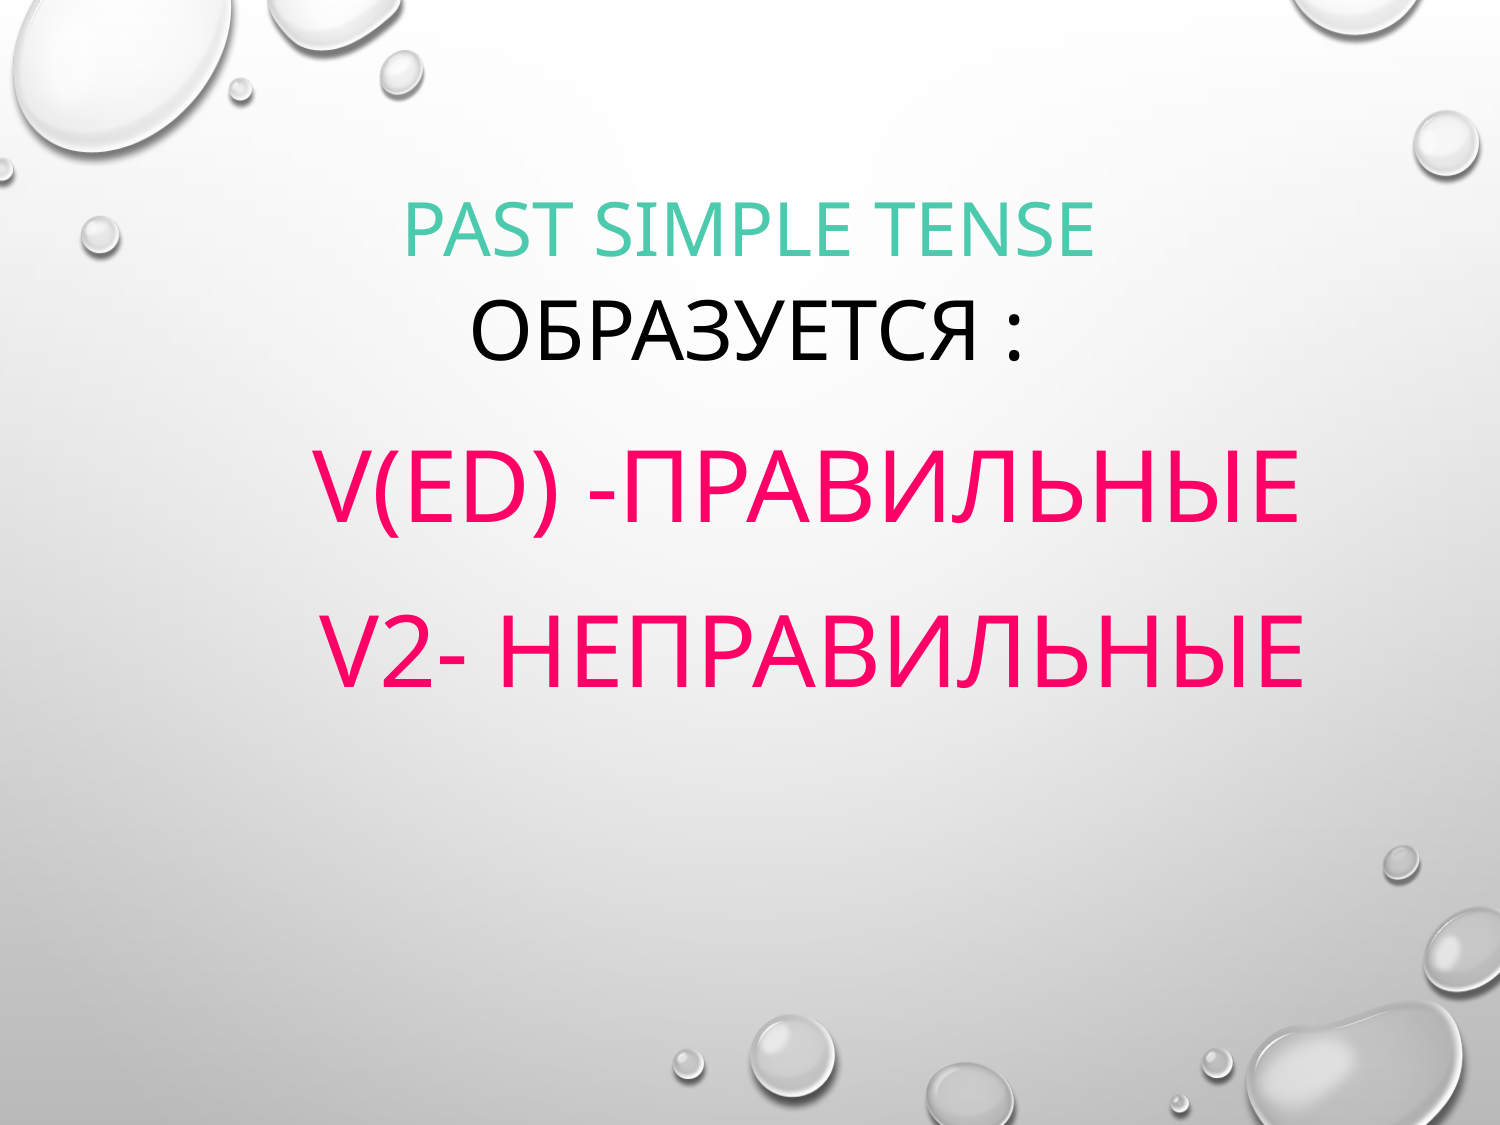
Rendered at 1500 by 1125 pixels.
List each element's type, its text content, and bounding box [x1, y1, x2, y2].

picture [0, 0, 1500, 1125]
list Образуется : V(ed) -правильные V2- неправильные [99, 249, 1450, 993]
title PAST SIMPLE TENSE [112, 101, 1388, 249]
